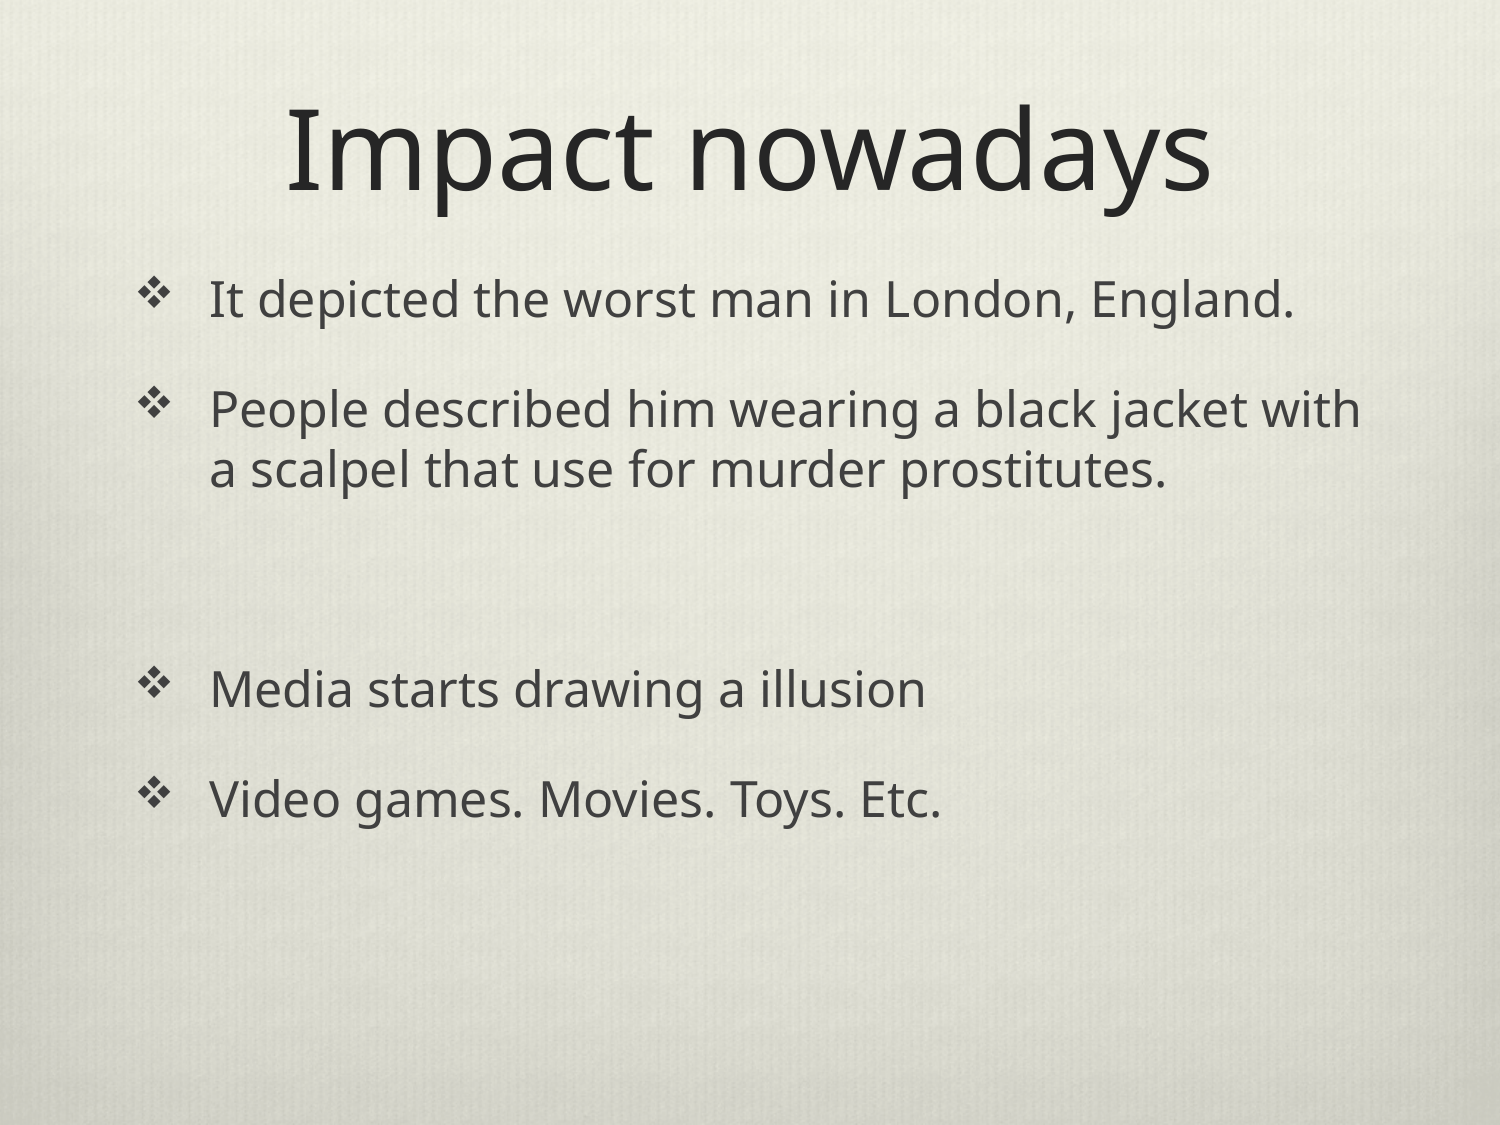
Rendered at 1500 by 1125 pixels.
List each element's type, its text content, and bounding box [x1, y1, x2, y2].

list It depicted the worst man in London, England. People described him wearing a black jacket with a scalpel that use for murder prostitutes. Media starts drawing a illusion Video games. Movies. Toys. Etc. [119, 260, 1381, 1011]
title Impact nowadays [119, 51, 1381, 240]
